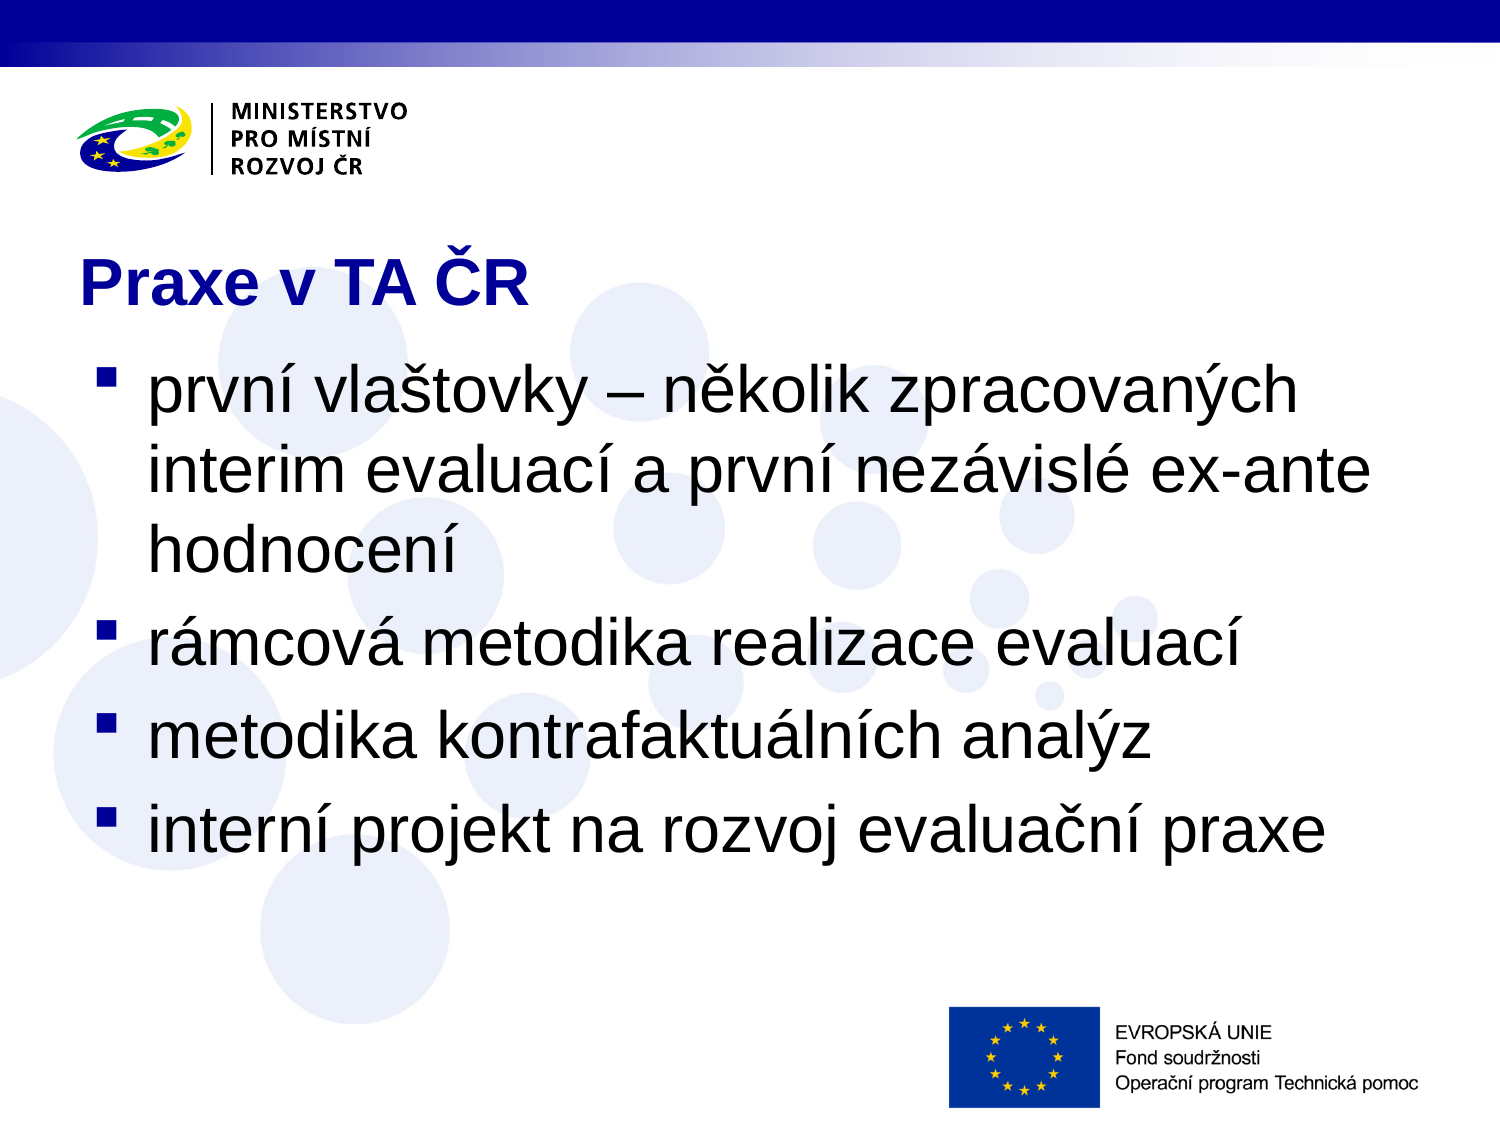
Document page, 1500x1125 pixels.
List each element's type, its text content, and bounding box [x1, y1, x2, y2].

picture [0, 267, 1452, 1125]
list první vlaštovky – několik zpracovaných interim evaluací a první nezávislé ex-ante hodnocení rámcová metodika realizace evaluací metodika kontrafaktuálních analýz interní projekt na rozvoj evaluační praxe [76, 338, 1427, 976]
title Praxe v TA ČR [64, 231, 1425, 315]
